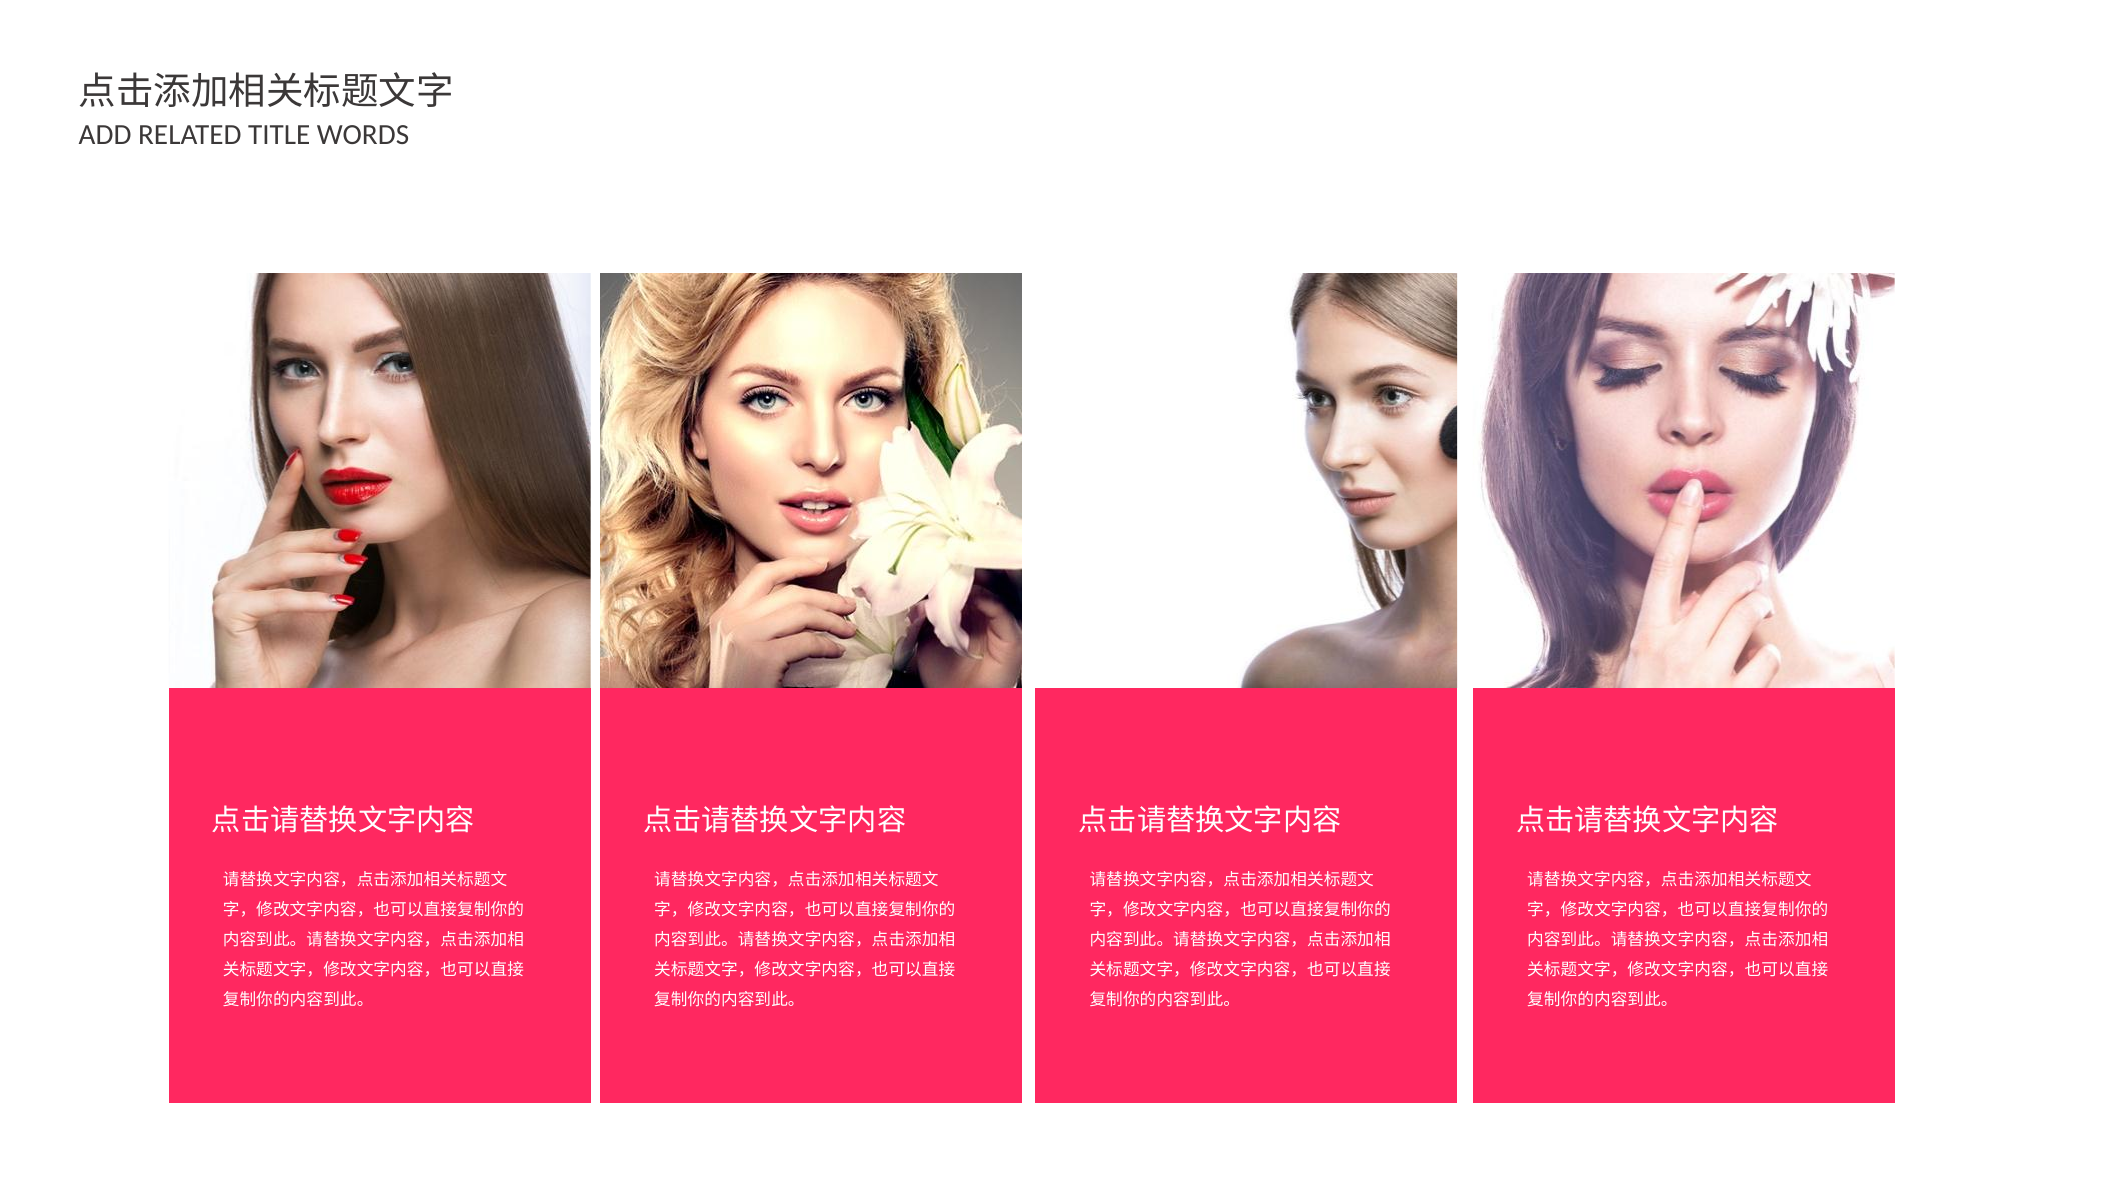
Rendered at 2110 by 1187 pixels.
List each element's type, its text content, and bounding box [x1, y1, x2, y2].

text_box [1035, 273, 1458, 1103]
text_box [599, 273, 1022, 1103]
text_box 点击添加相关标题文字 [62, 59, 470, 121]
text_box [168, 273, 591, 1103]
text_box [1472, 273, 1895, 1103]
text_box ADD RELATED TITLE WORDS [62, 107, 426, 159]
